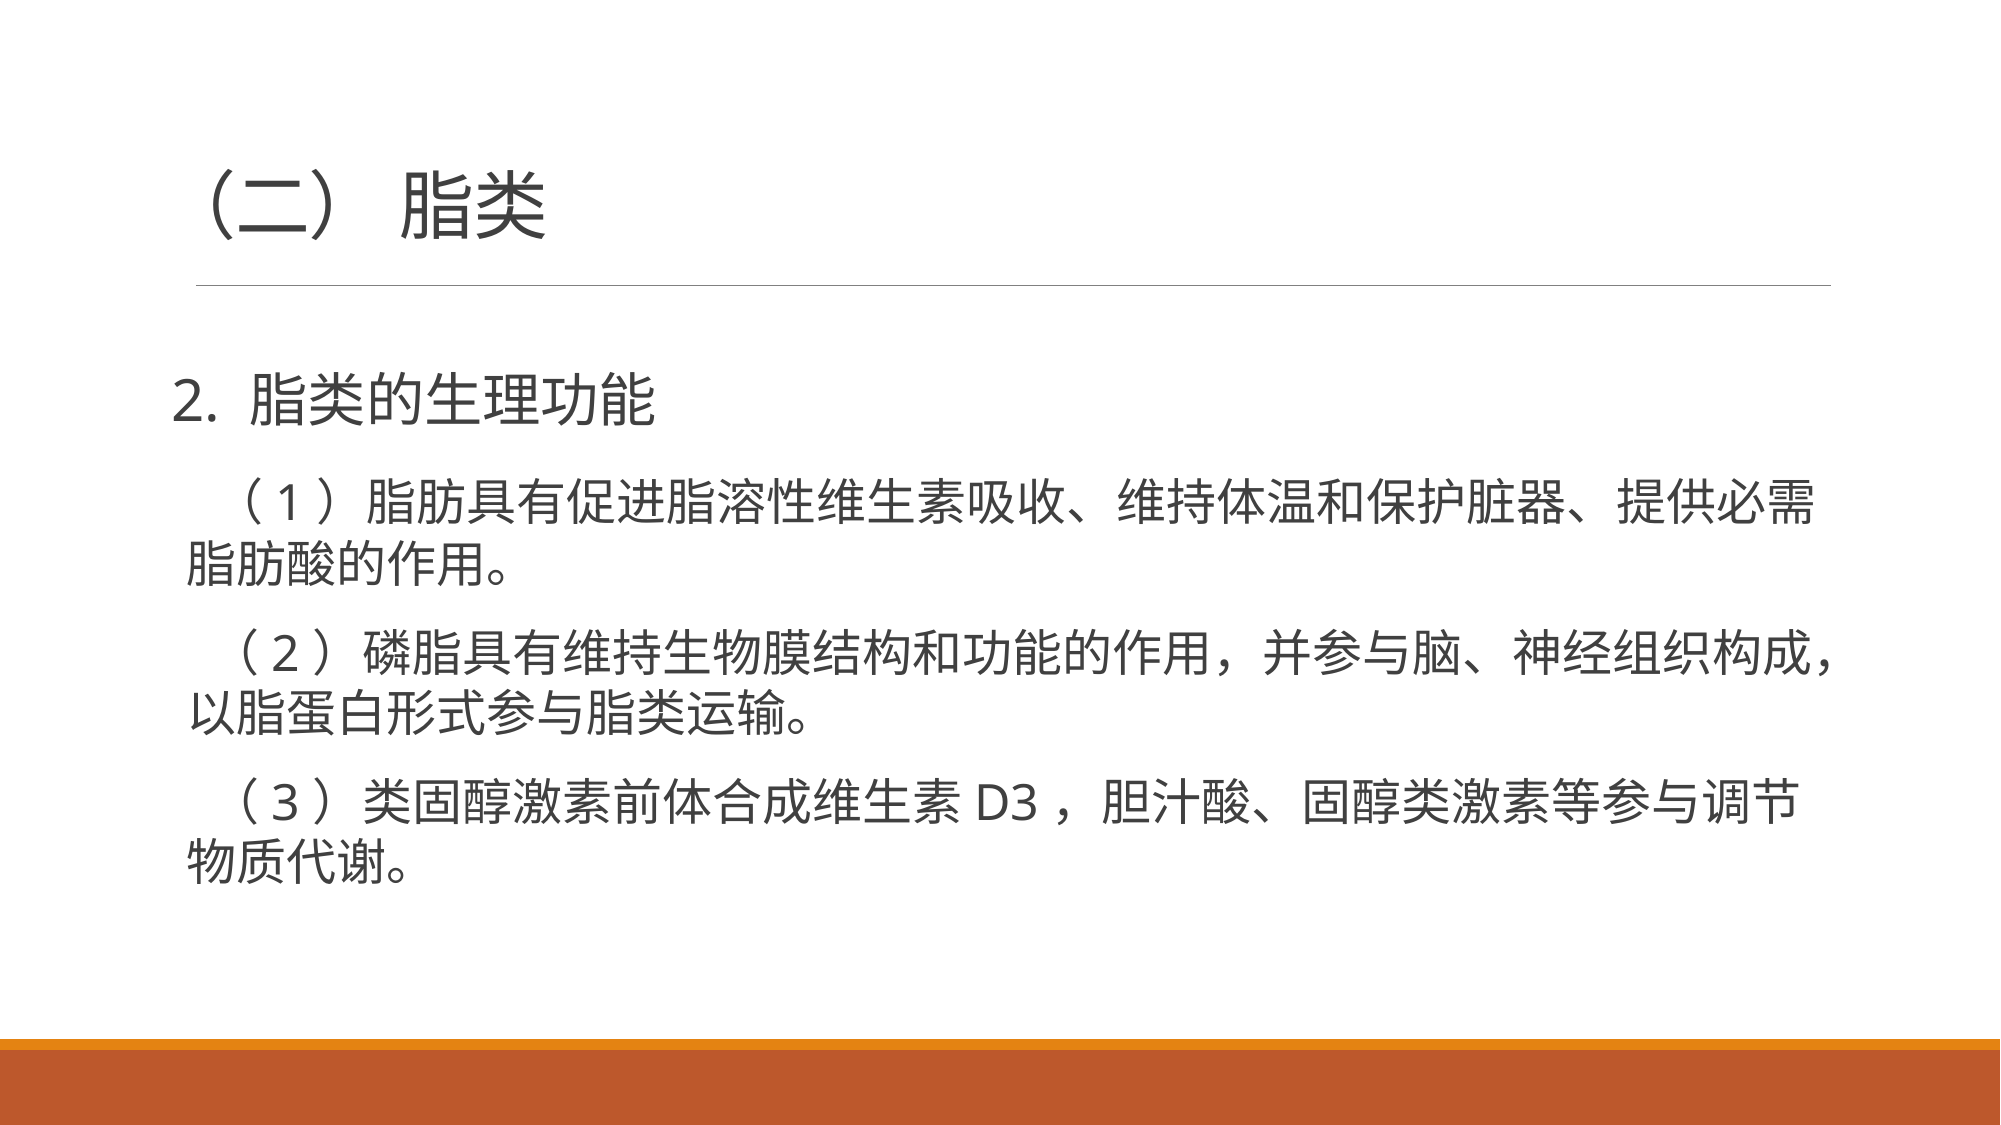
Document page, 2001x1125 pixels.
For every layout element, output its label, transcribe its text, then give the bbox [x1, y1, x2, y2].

list 2. 脂类的生理功能 （1）脂肪具有促进脂溶性维生素吸收、维持体温和保护脏器、提供必需脂肪酸的作用。 （2）磷脂具有维持生物膜结构和功能的作用，并参与脑、神经组织构成，以脂蛋白形式参与脂类运输。 （3）类固醇激素前体合成维生素D3，胆汁酸、固醇类激素等参与调节物质代谢。 [171, 256, 1840, 925]
title （二） 脂类 [146, 132, 1557, 257]
